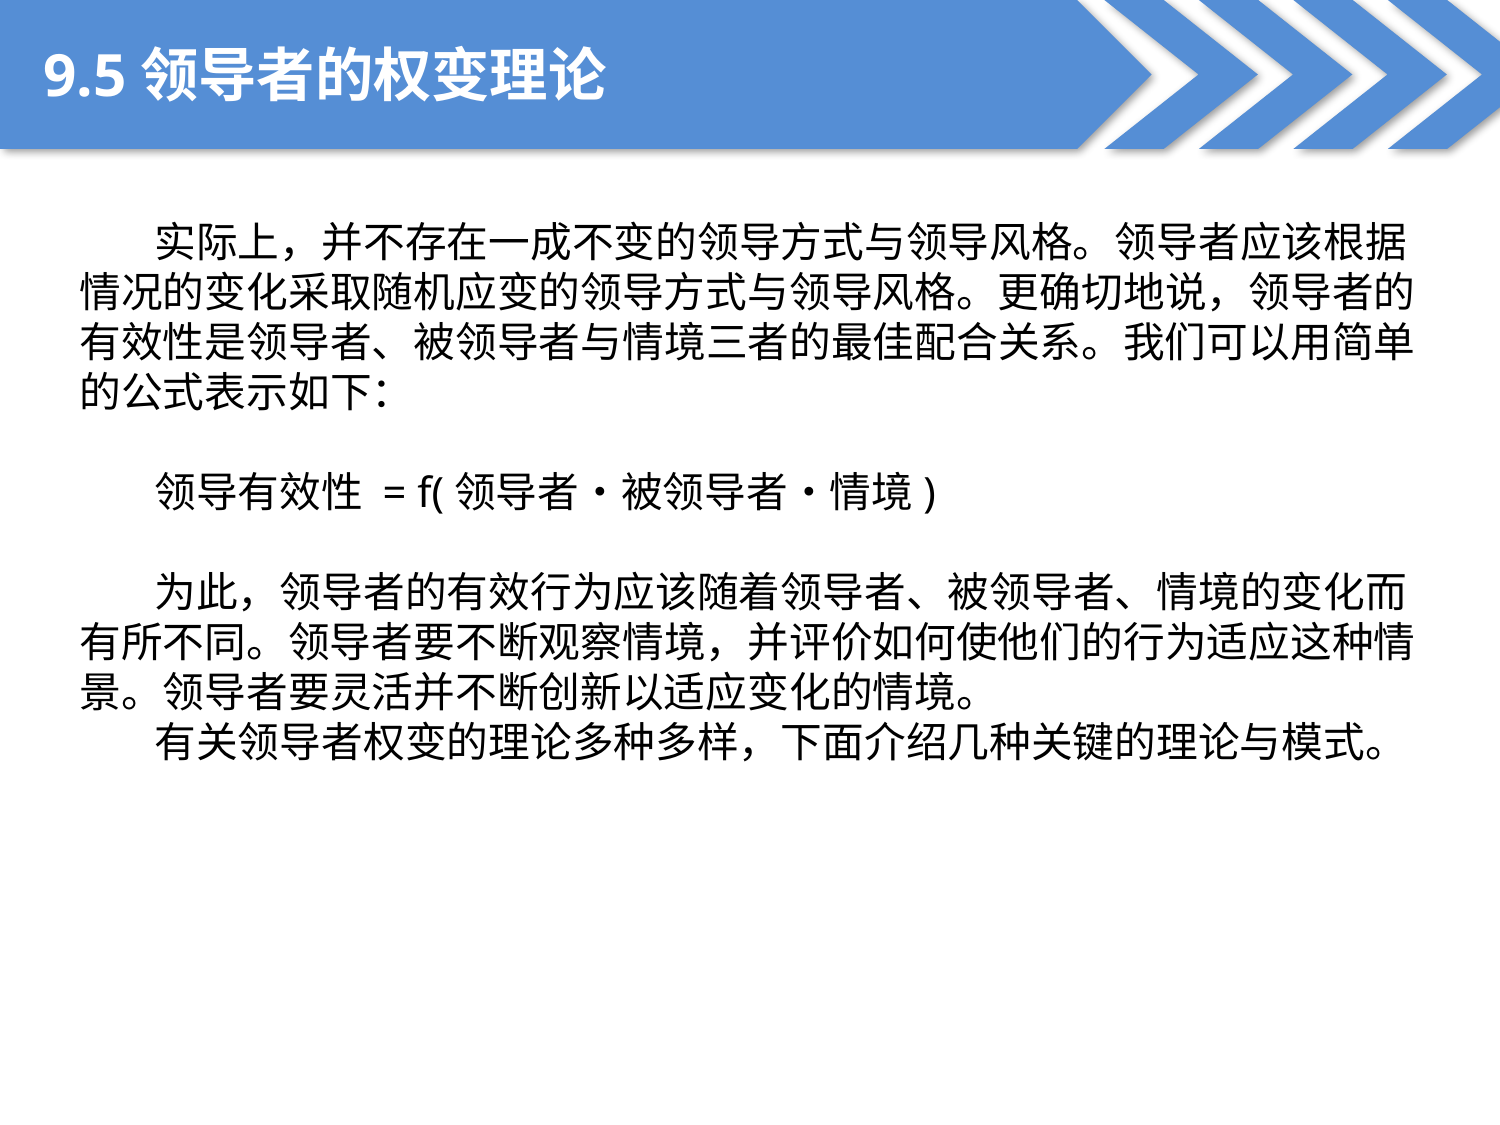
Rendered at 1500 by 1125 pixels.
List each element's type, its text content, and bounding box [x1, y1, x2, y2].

text_box 实际上，并不存在一成不变的领导方式与领导风格。领导者应该根据情况的变化采取随机应变的领导方式与领导风格。更确切地说，领导者的有效性是领导者、被领导者与情境三者的最佳配合关系。我们可以用简单的公式表示如下： 领导有效性 = f(领导者•被领导者•情境) 为此，领导者的有效行为应该随着领导者、被领导者、情境的变化而有所不同。领导者要不断观察情境，并评价如何使他们的行为适应这种情景。领导者要灵活并不断创新以适应变化的情境。 有关领导者权变的理论多种多样，下面介绍几种关键的理论与模式。 [64, 208, 1447, 774]
text_box 9.5领导者的权变理论 [28, 30, 622, 116]
